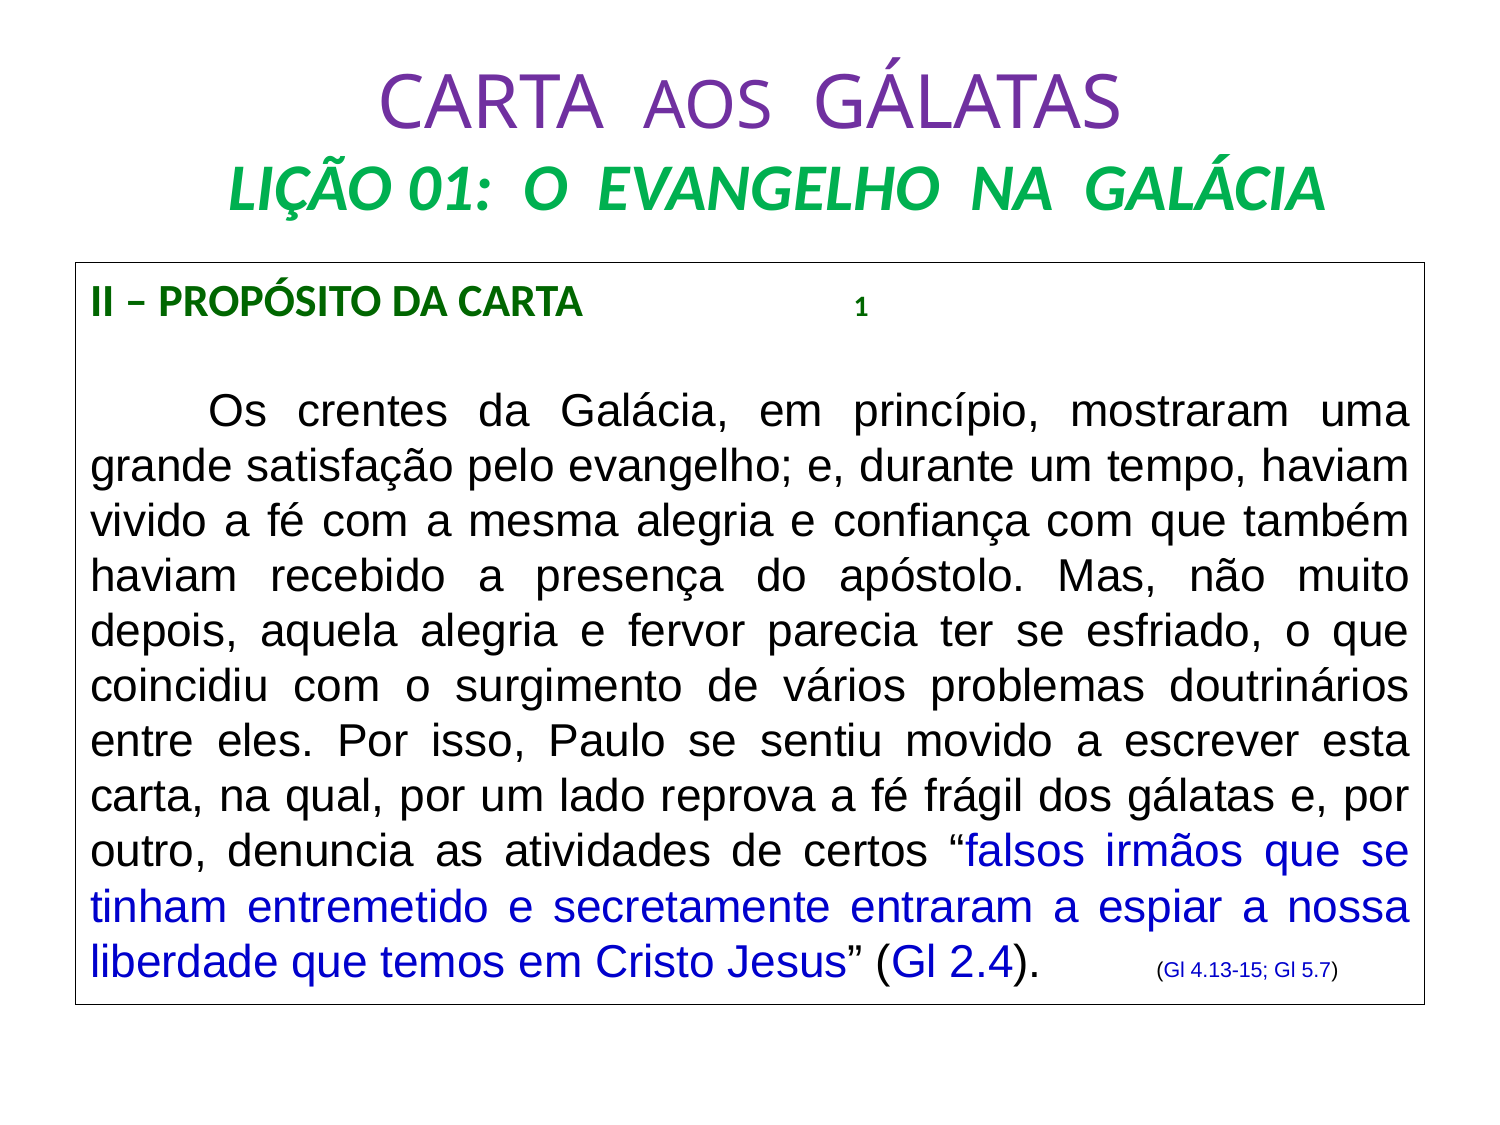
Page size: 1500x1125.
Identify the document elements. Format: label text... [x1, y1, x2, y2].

title CARTA AOS GÁLATAS LIÇÃO 01: O EVANGELHO NA GALÁCIA [75, 45, 1425, 233]
list II – PROPÓSITO DA CARTA 1 Os crentes da Galácia, em princípio, mostraram uma grande satisfação pelo evangelho; e, durante um tempo, haviam vivido a fé com a mesma alegria e confiança com que também haviam recebido a presença do apóstolo. Mas, não muito depois, aquela alegria e fervor parecia ter se esfriado, o que coincidiu com o surgimento de vários problemas doutrinários entre eles. Por isso, Paulo se sentiu movido a escrever esta carta, na qual, por um lado reprova a fé frágil dos gálatas e, por outro, denuncia as atividades de certos “falsos irmãos que se tinham entremetido e secretamente entraram a espiar a nossa liberdade que temos em Cristo Jesus” (Gl 2.4). (Gl 4.13-15; Gl 5.7) [75, 262, 1425, 1005]
